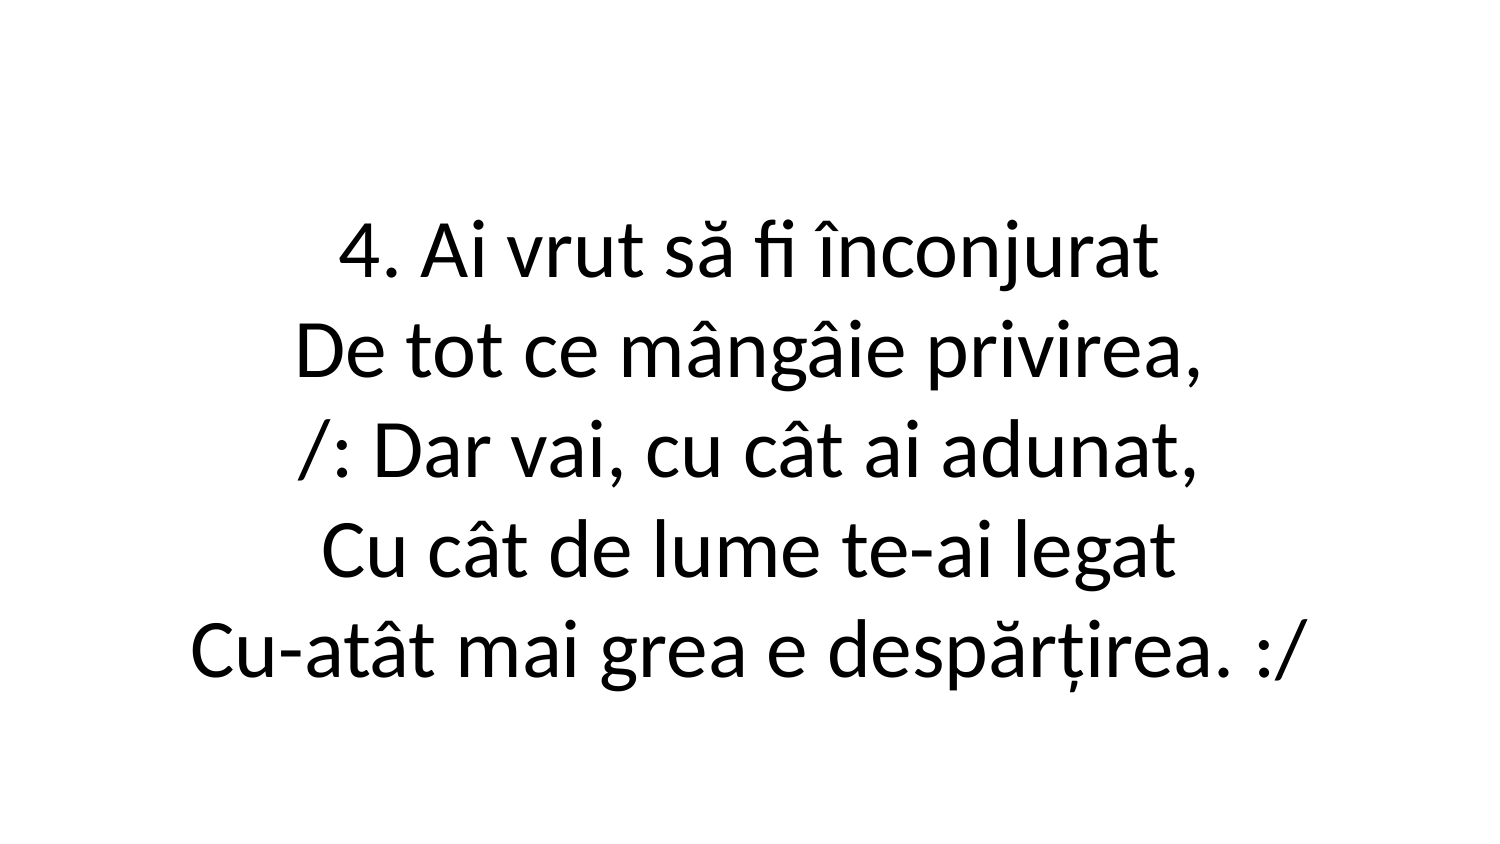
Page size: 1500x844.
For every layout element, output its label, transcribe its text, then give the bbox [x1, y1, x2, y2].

text_box 4. Ai vrut să fi înconjurat De tot ce mângâie privirea, /: Dar vai, cu cât ai adunat, Cu cât de lume te-ai legat Cu-atât mai grea e despărțirea. :/ [175, 142, 1325, 702]
